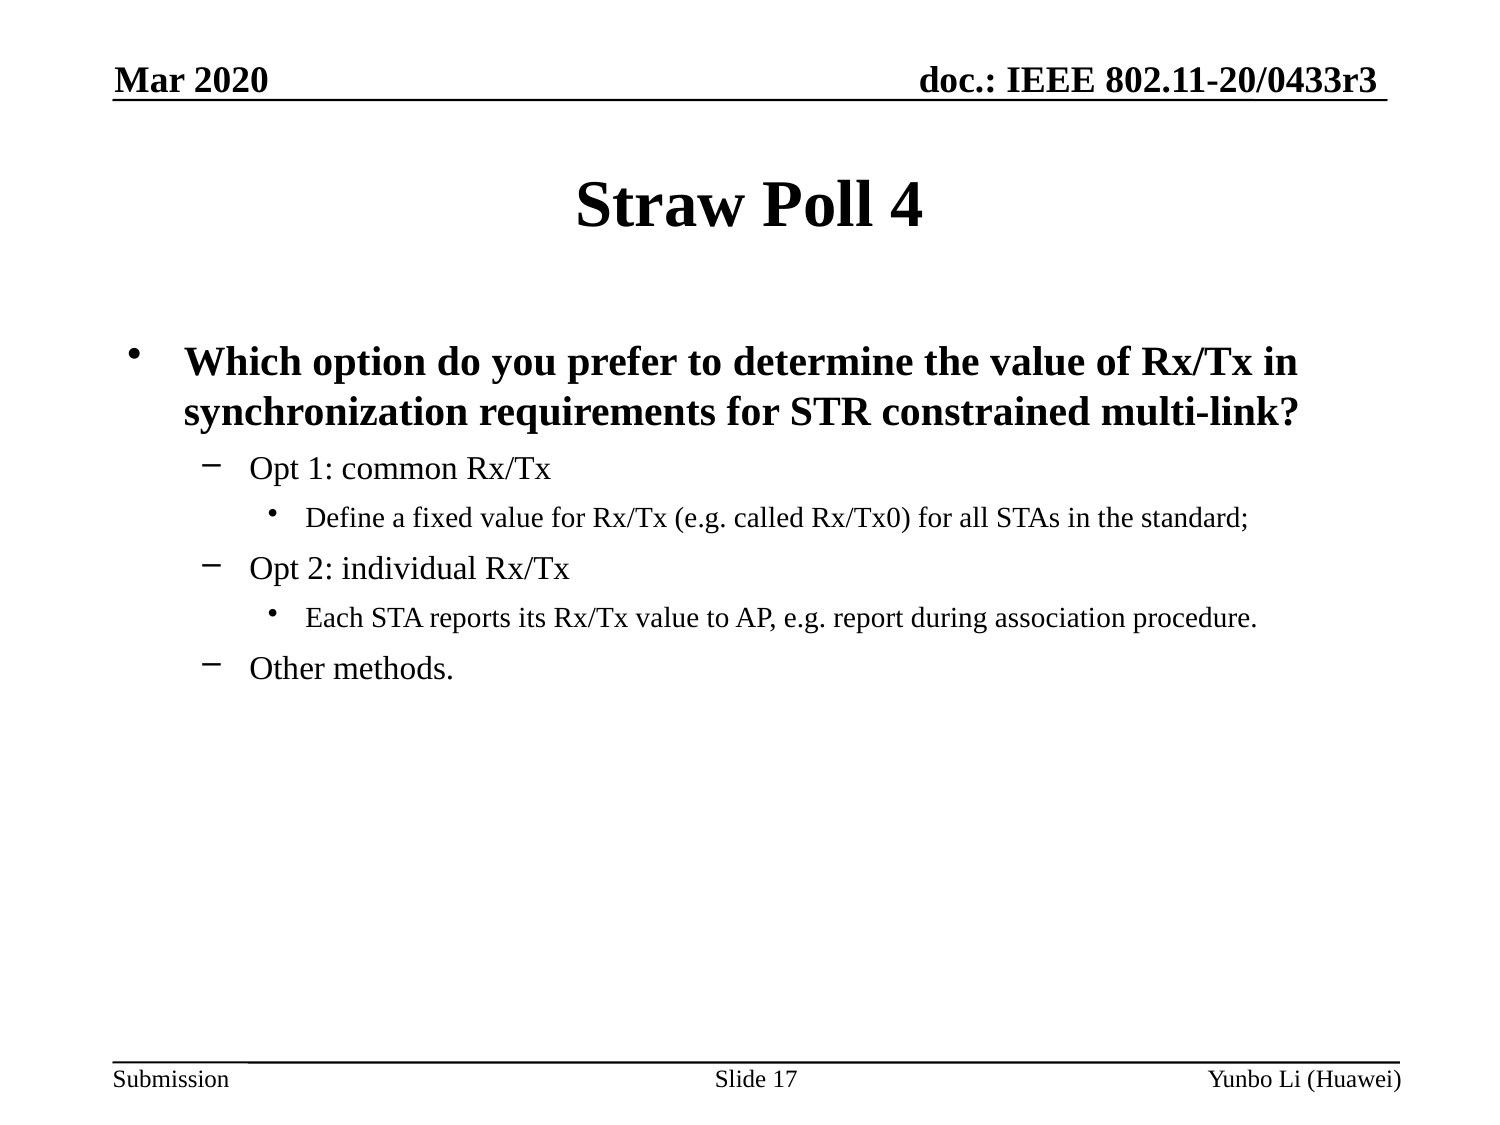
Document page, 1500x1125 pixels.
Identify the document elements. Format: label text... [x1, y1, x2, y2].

slide_number Slide 17 [712, 1061, 800, 1093]
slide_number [114, 54, 271, 101]
title Straw Poll 4 [112, 112, 1388, 288]
list Which option do you prefer to determine the value of Rx/Tx in synchronization requirements for STR constrained multi-link? Opt 1: common Rx/Tx Define a fixed value for Rx/Tx (e.g. called Rx/Tx0) for all STAs in the standard; Opt 2: individual Rx/Tx Each STA reports its Rx/Tx value to AP, e.g. report during association procedure. Other methods. [112, 326, 1388, 1002]
footer Yunbo Li (Huawei) [1204, 1061, 1402, 1093]
